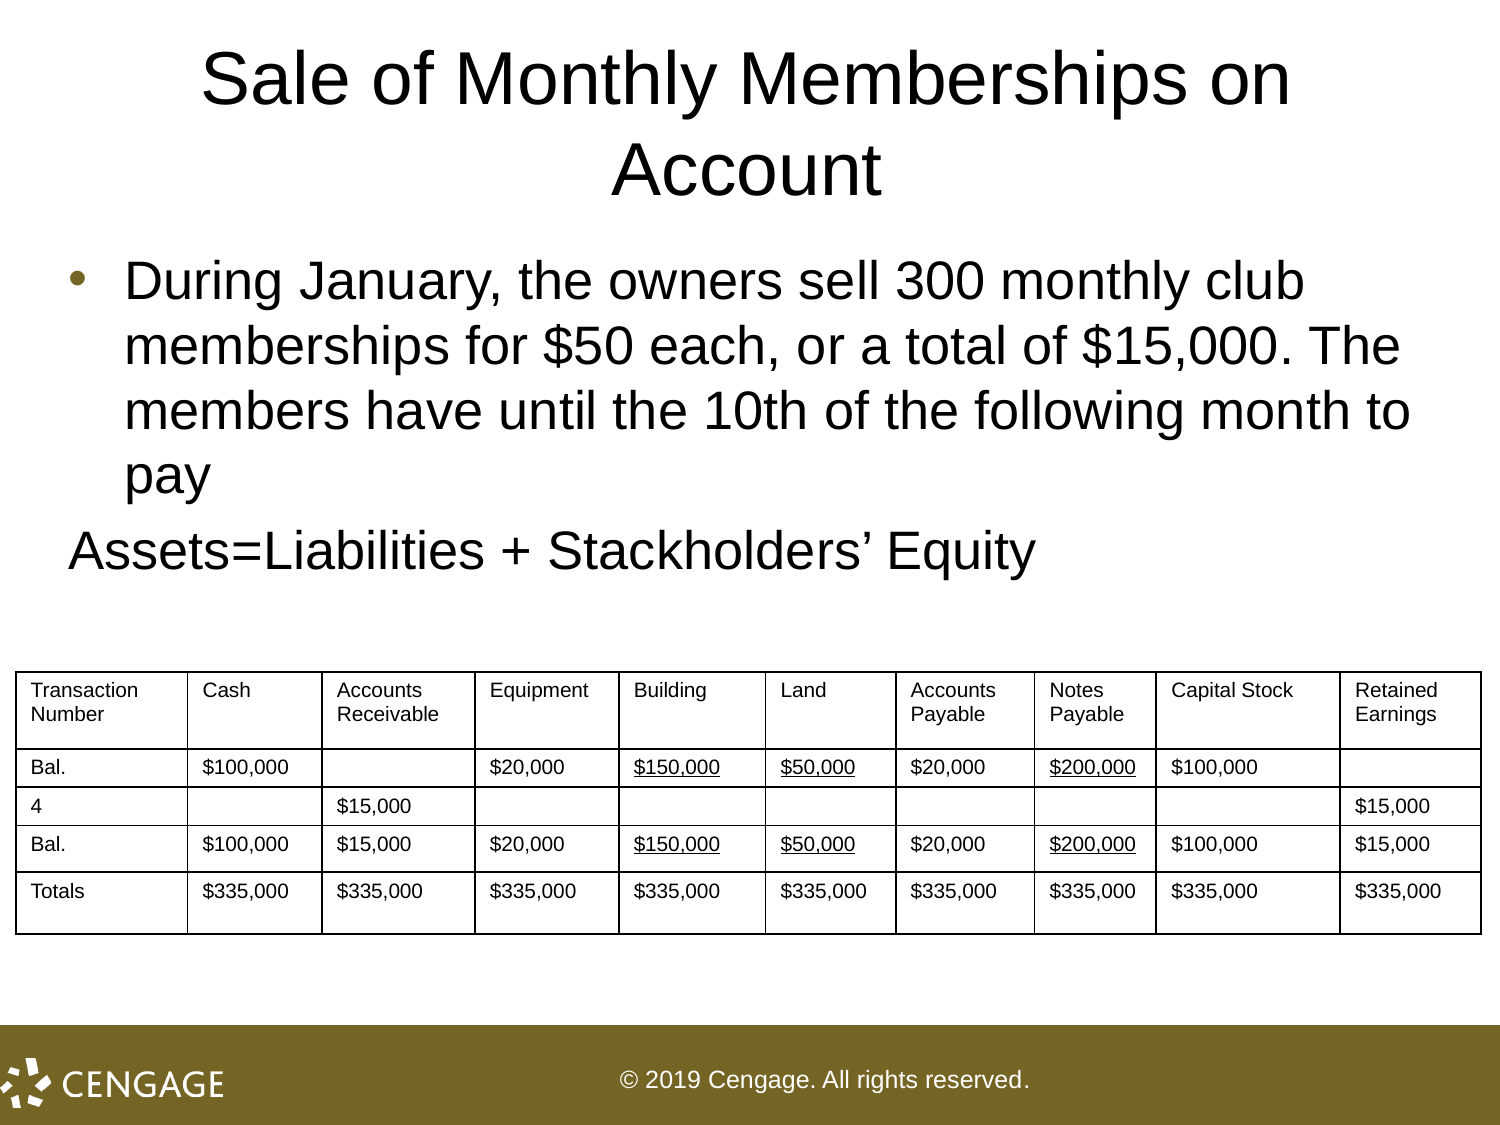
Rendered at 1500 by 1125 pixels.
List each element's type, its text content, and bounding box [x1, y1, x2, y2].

table_cell [620, 788, 765, 825]
table_cell Bal. [17, 750, 187, 786]
table_header Transaction Number [17, 673, 187, 748]
table_cell $335,000 [476, 873, 618, 933]
table_header Building [620, 673, 765, 748]
table_cell $20,000 [476, 750, 618, 786]
table_cell [766, 788, 895, 825]
table_cell $335,000 [1341, 873, 1480, 933]
table_cell [323, 750, 474, 786]
table_header Land [766, 673, 895, 748]
title Sale of Monthly Memberships on Account [88, 39, 1406, 200]
table_cell $200,000 [1035, 750, 1155, 786]
table_header Notes Payable [1035, 673, 1155, 748]
table_header Accounts Payable [897, 673, 1034, 748]
table_cell [1341, 750, 1480, 786]
table_cell $100,000 [1157, 750, 1339, 786]
table_cell $100,000 [188, 750, 321, 786]
table_header Cash [188, 673, 321, 748]
table_cell $15,000 [323, 826, 474, 871]
table_header Retained Earnings [1341, 673, 1480, 748]
table_cell $50,000 [766, 750, 895, 786]
table_cell 4 [17, 788, 187, 825]
list During January, the owners sell 300 monthly club memberships for $50 each, or a total of $15,000. The members have until the 10th of the following month to pay Assets=Liabilities + Stackholders’ Equity [53, 237, 1463, 613]
table_cell $20,000 [476, 826, 618, 871]
table_cell $150,000 [620, 750, 765, 786]
table_cell [476, 788, 618, 825]
table_cell $100,000 [1157, 826, 1339, 871]
table_header Equipment [476, 673, 618, 748]
table_cell $335,000 [1157, 873, 1339, 933]
table_cell $15,000 [323, 788, 474, 825]
table_cell $20,000 [897, 750, 1034, 786]
table_cell [188, 788, 321, 825]
table_cell $150,000 [620, 826, 765, 871]
table_cell $335,000 [1035, 873, 1155, 933]
table_cell $20,000 [897, 826, 1034, 871]
table_cell $335,000 [188, 873, 321, 933]
table_cell $100,000 [188, 826, 321, 871]
table_cell Bal. [17, 826, 187, 871]
table_cell [897, 788, 1034, 825]
table_cell $15,000 [1341, 788, 1480, 825]
table_cell $200,000 [1035, 826, 1155, 871]
picture [0, 1058, 223, 1108]
table_cell $335,000 [323, 873, 474, 933]
table_cell [1035, 788, 1155, 825]
table_cell $335,000 [897, 873, 1034, 933]
table_header Capital Stock [1157, 673, 1339, 748]
table_cell $15,000 [1341, 826, 1480, 871]
table_cell Totals [17, 873, 187, 933]
table_cell $335,000 [620, 873, 765, 933]
table_cell [1157, 788, 1339, 825]
table_cell $335,000 [766, 873, 895, 933]
table_cell $50,000 [766, 826, 895, 871]
table_header Accounts Receivable [323, 673, 474, 748]
